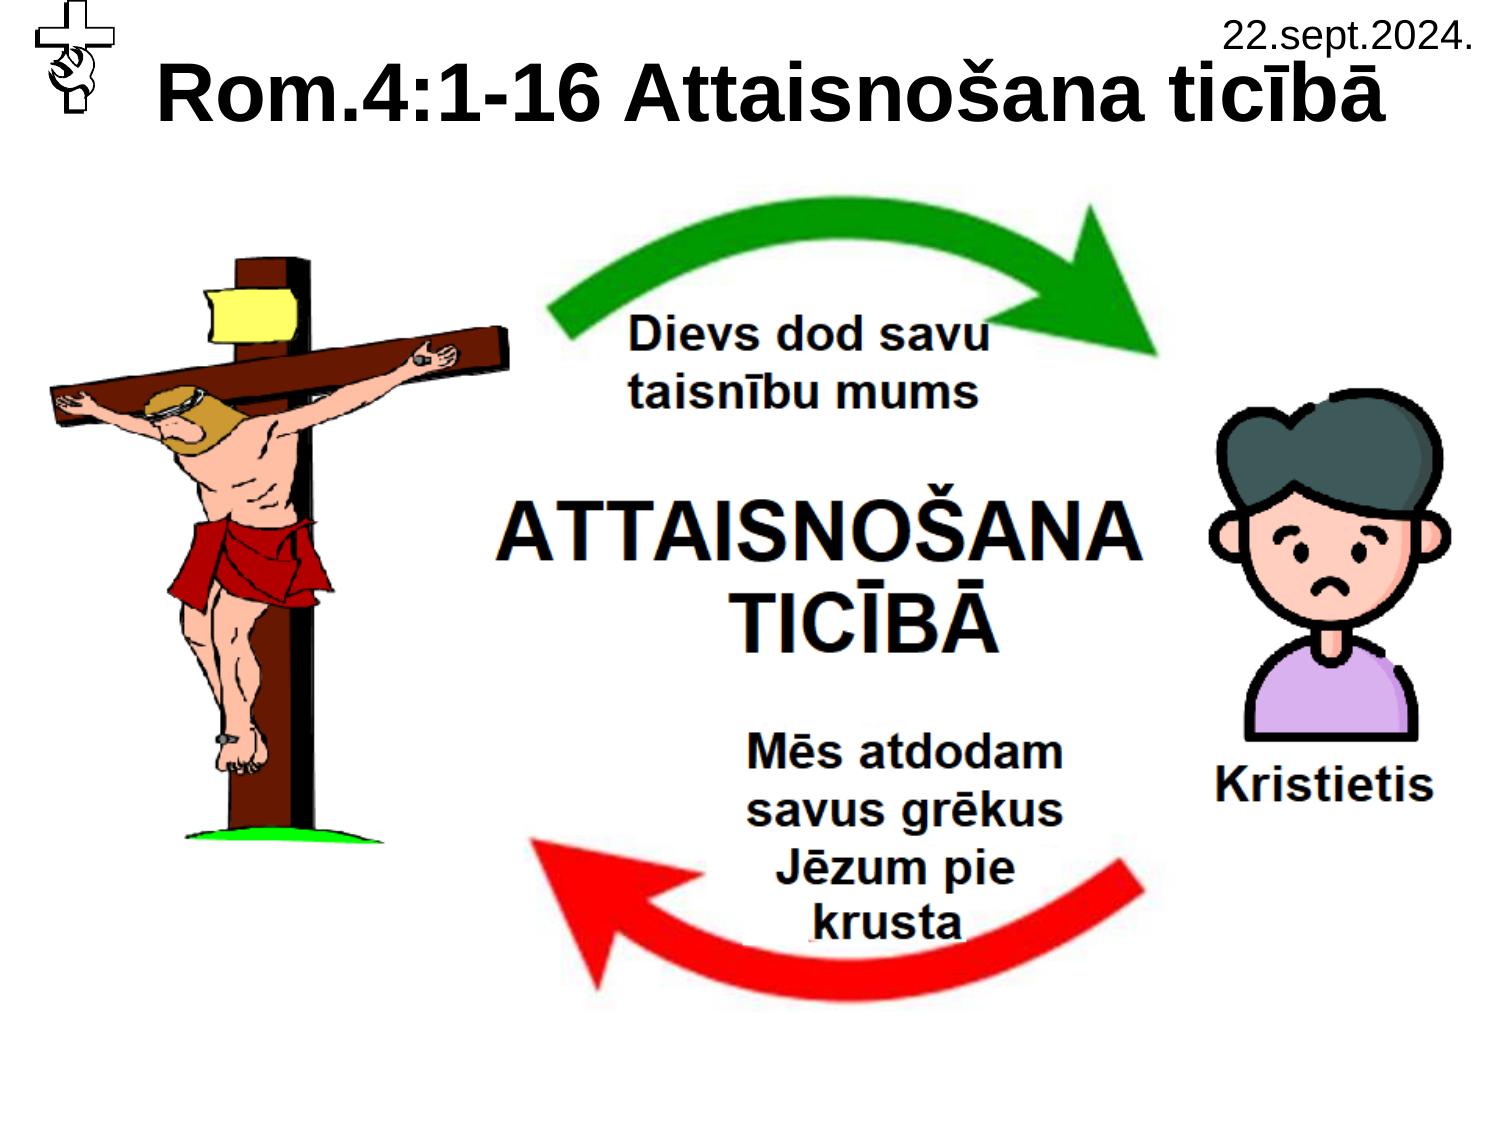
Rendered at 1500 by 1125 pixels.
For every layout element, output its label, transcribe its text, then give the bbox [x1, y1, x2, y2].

picture [34, 0, 116, 114]
title Rom.4:1-16 Attaisnošana ticībā [100, 0, 1442, 159]
picture [11, 160, 1489, 1077]
text_box 22.sept.2024. [1207, 0, 1500, 65]
